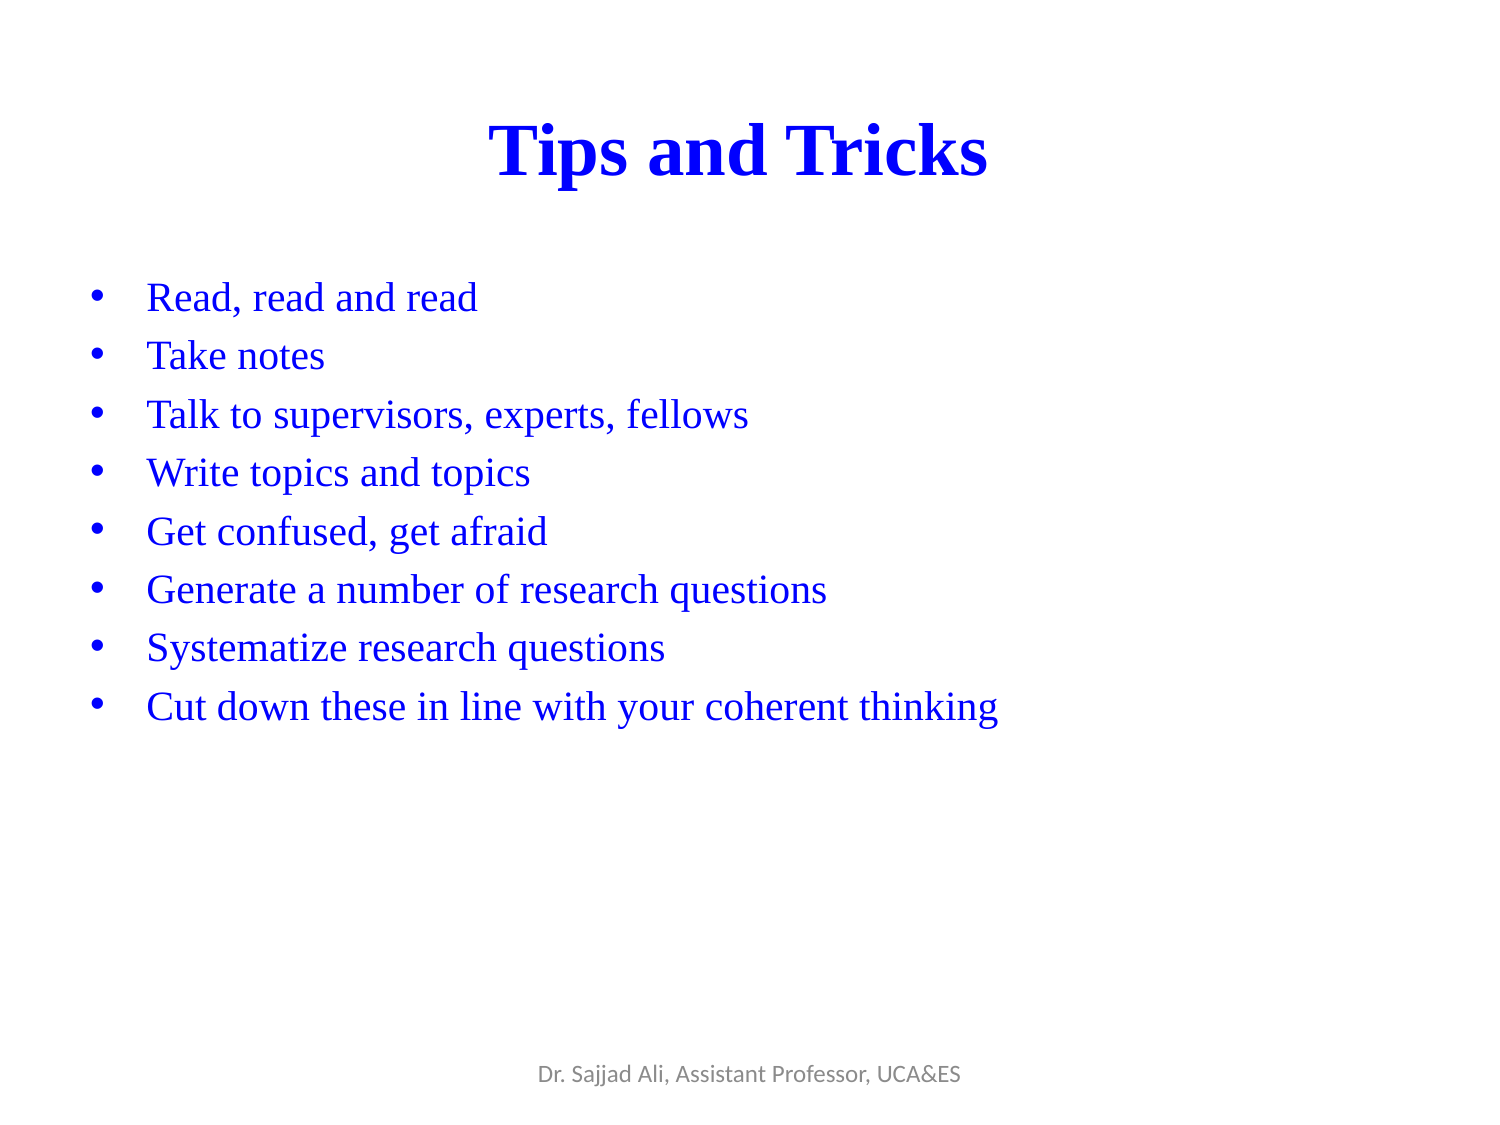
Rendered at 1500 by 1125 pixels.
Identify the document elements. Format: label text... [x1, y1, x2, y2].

title Tips and Tricks [75, 45, 1425, 233]
footer Dr. Sajjad Ali, Assistant Professor, UCA&ES [512, 1042, 988, 1103]
list Read, read and read Take notes Talk to supervisors, experts, fellows Write topics and topics Get confused, get afraid Generate a number of research questions Systematize research questions Cut down these in line with your coherent thinking [75, 262, 1425, 800]
